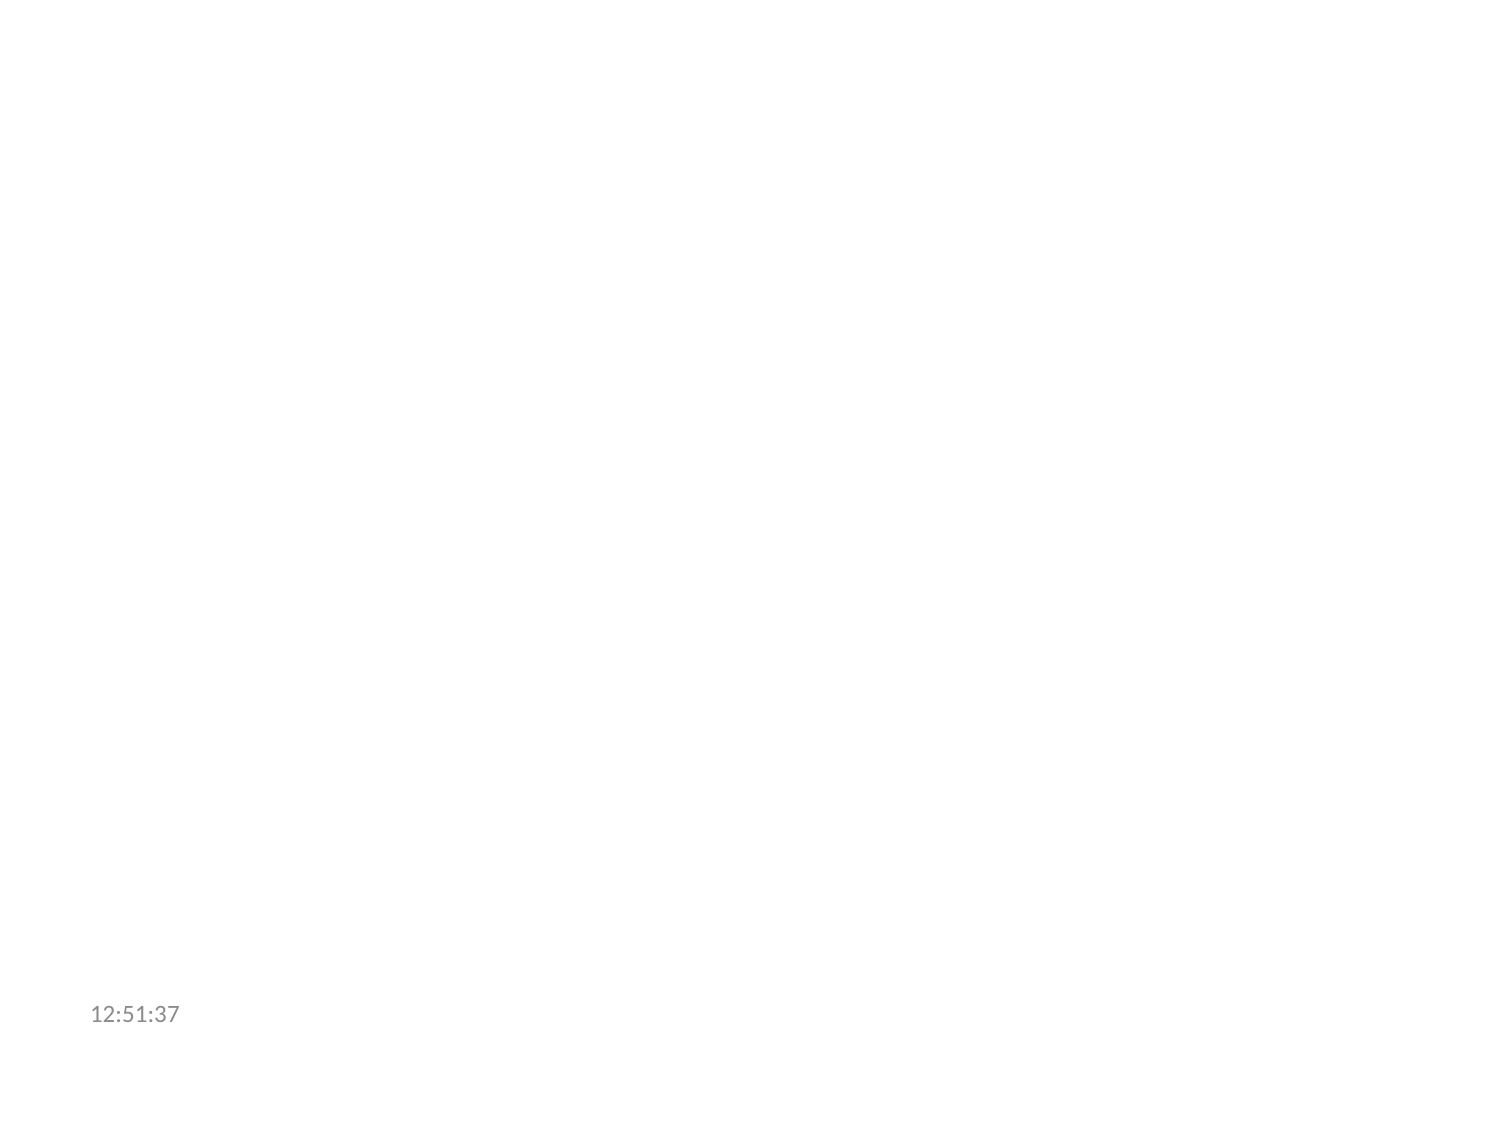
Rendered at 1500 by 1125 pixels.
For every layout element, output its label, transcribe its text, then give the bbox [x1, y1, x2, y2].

text_box 15:35:09 [75, 982, 425, 1043]
